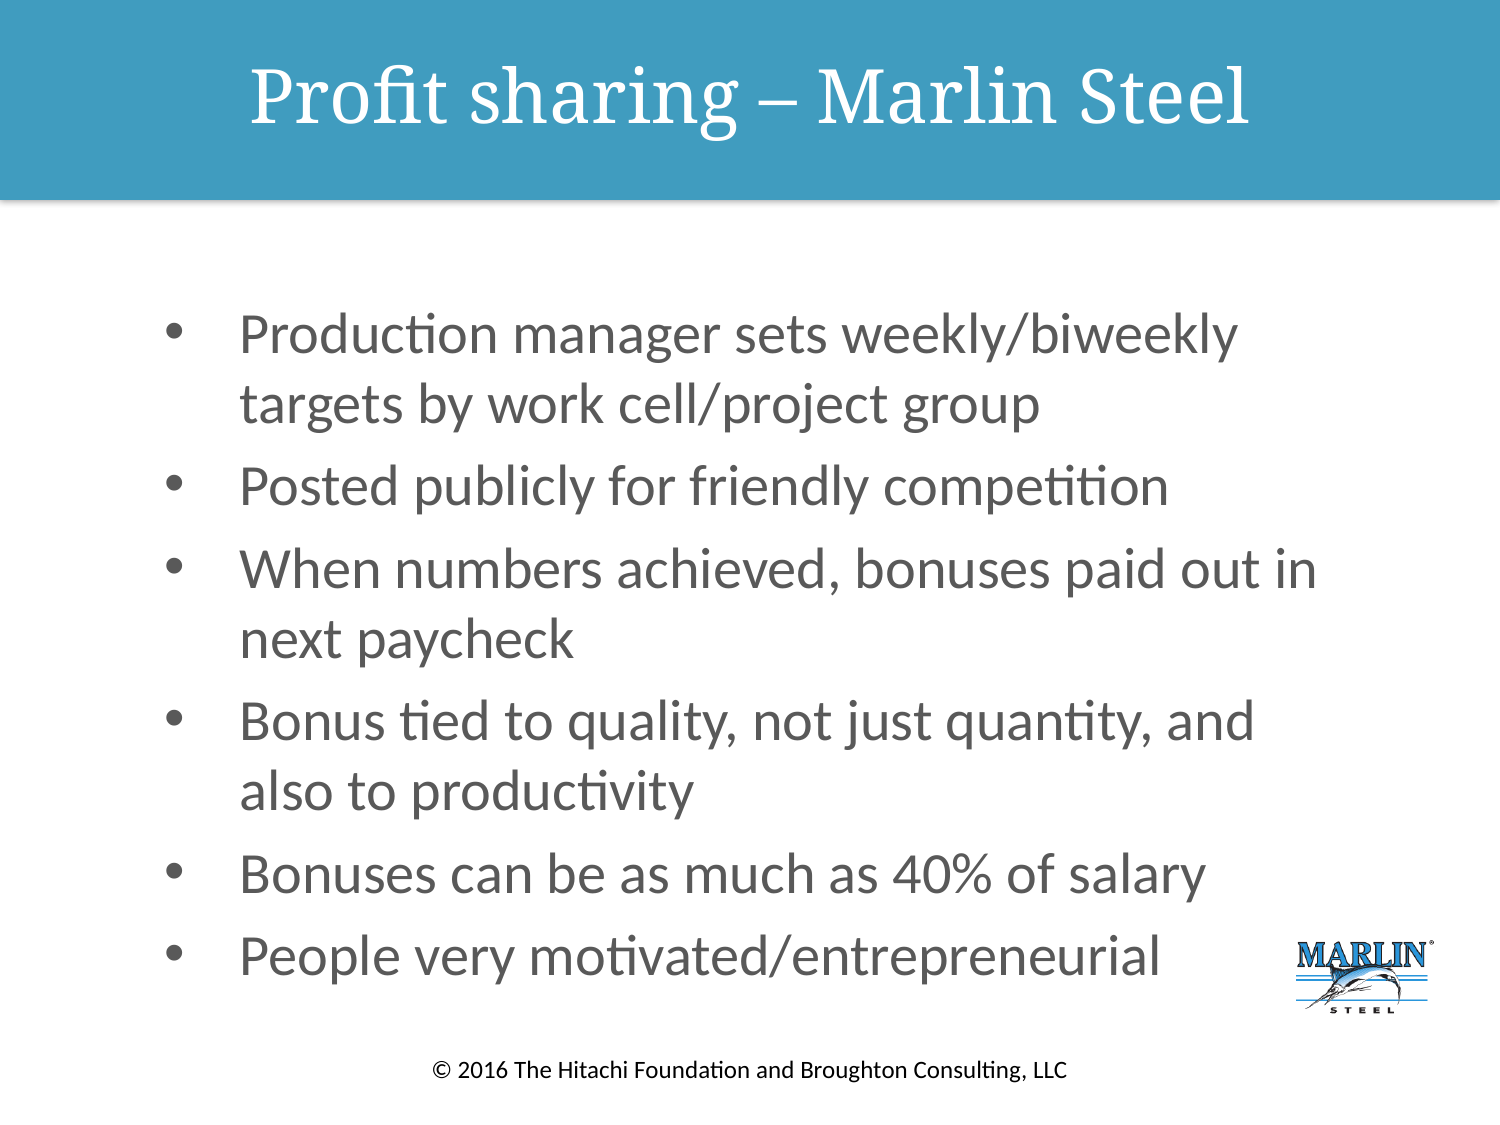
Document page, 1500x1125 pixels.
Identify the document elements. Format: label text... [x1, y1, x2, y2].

text_box Production manager sets weekly/biweekly targets by work cell/project group Posted publicly for friendly competition When numbers achieved, bonuses paid out in next paycheck Bonus tied to quality, not just quantity, and also to productivity Bonuses can be as much as 40% of salary People very motivated/entrepreneurial [74, 287, 1363, 995]
picture [1278, 924, 1446, 1031]
title Profit sharing – Marlin Steel [112, 24, 1388, 163]
